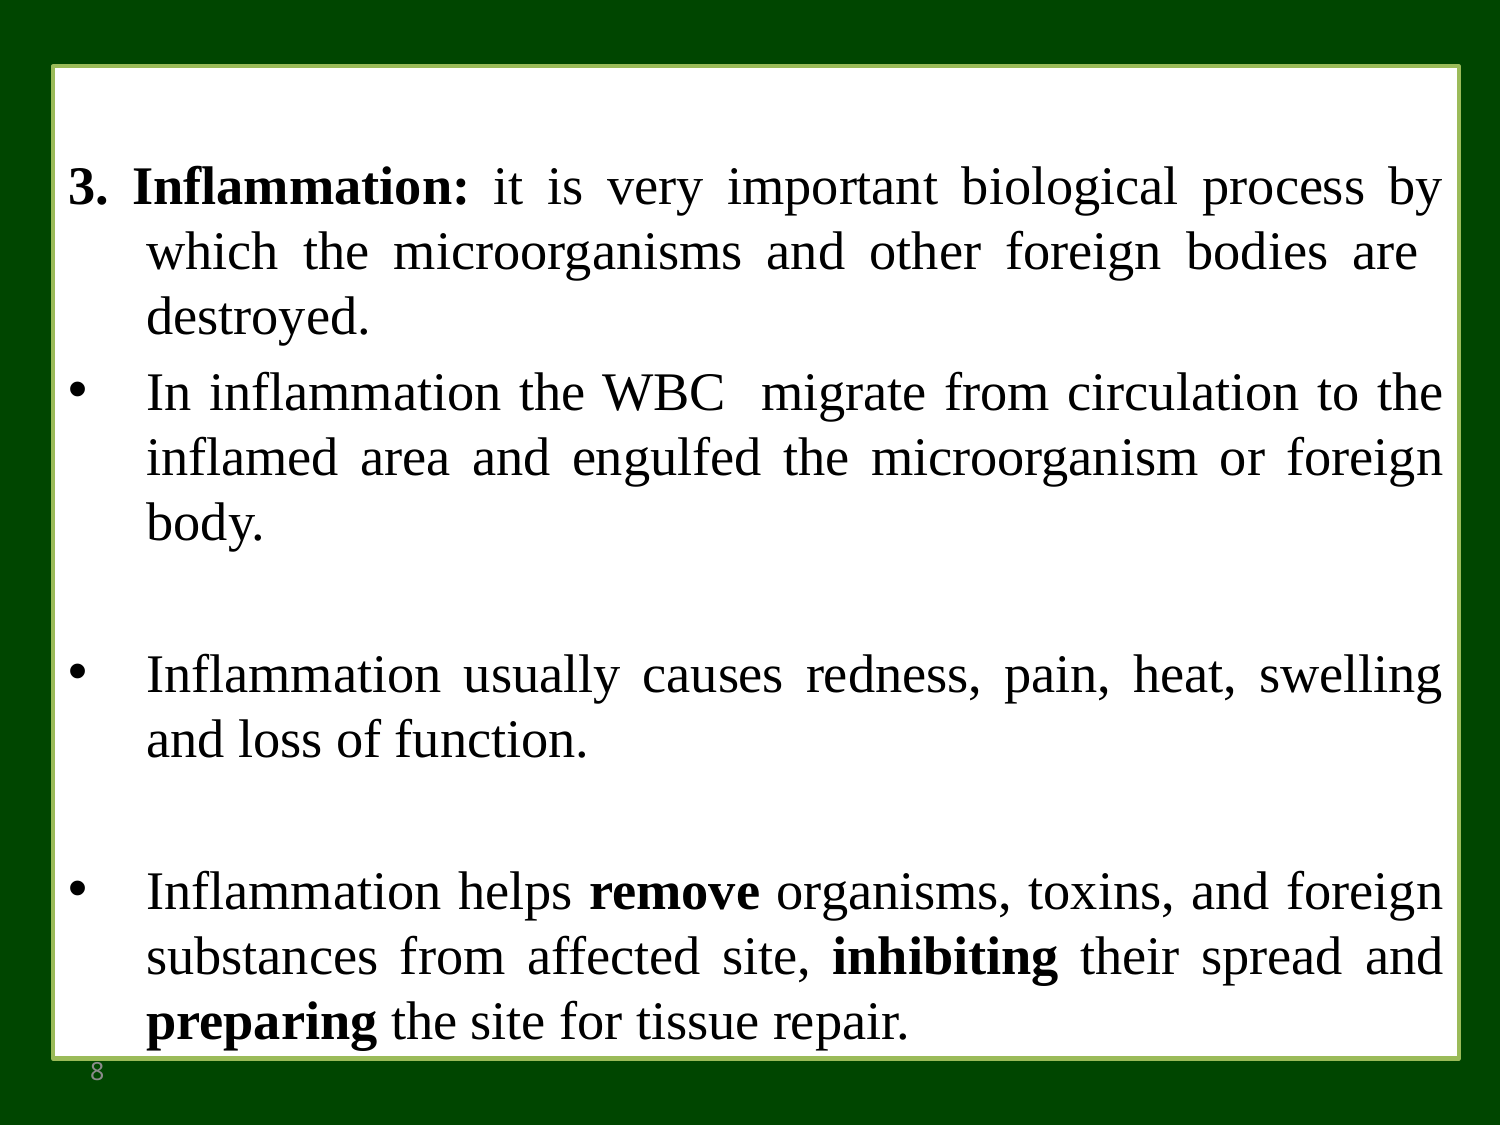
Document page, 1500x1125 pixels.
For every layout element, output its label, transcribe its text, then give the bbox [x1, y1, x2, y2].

slide_number 8 [75, 1042, 425, 1103]
list 3. Inflammation: it is very important biological process by which the microorganisms and other foreign bodies are destroyed. In inflammation the WBC migrate from circulation to the inflamed area and engulfed the microorganism or foreign body. Inflammation usually causes redness, pain, heat, swelling and loss of function. Inflammation helps remove organisms, toxins, and foreign substances from affected site, inhibiting their spread and preparing the site for tissue repair. [51, 64, 1461, 1061]
